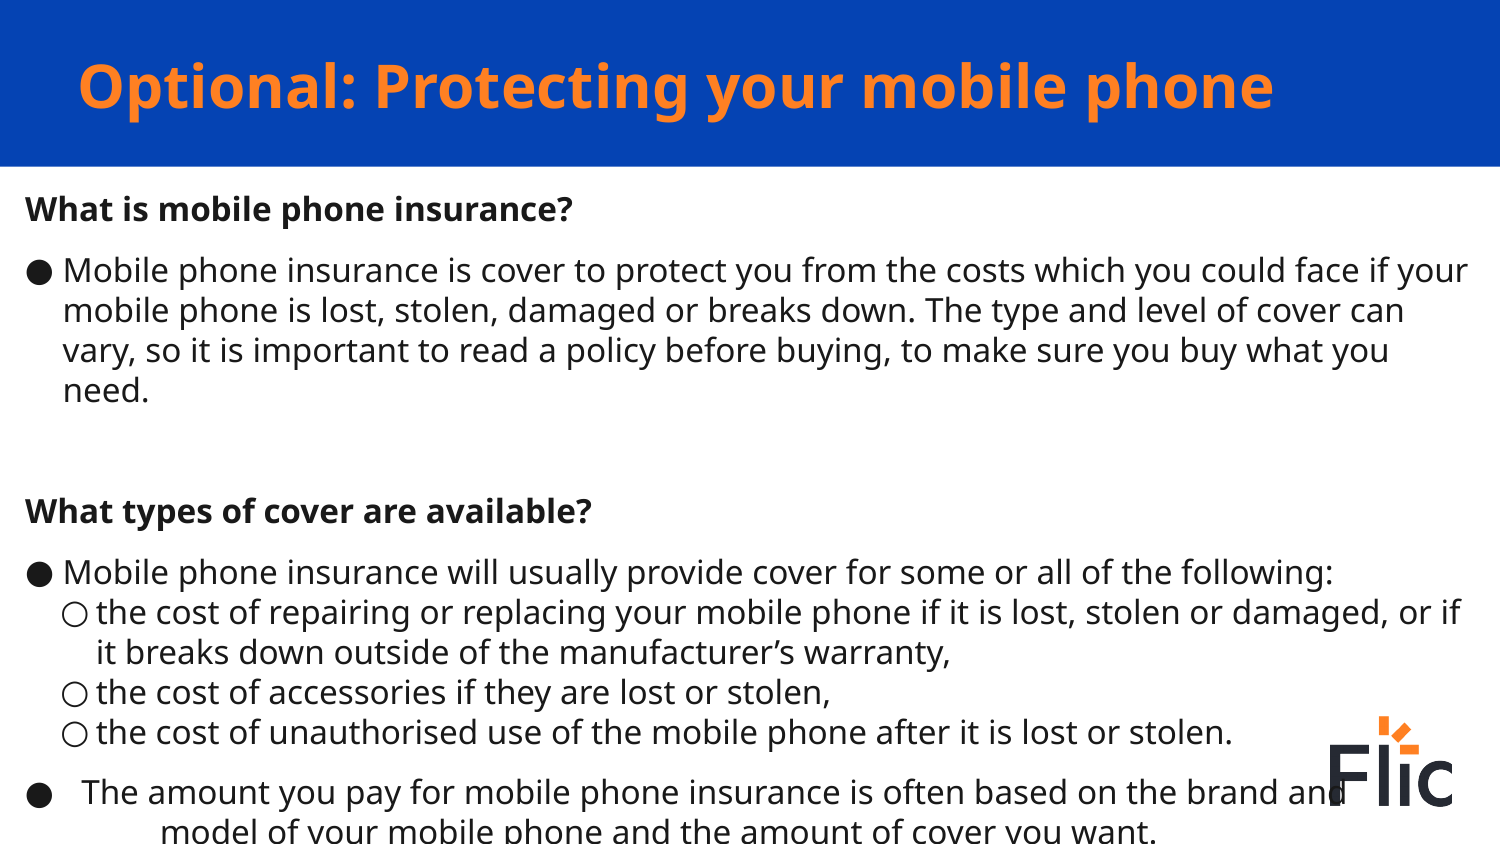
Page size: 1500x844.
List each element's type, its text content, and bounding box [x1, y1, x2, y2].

title Optional: Protecting your mobile phone [62, 41, 1331, 127]
text_box What is mobile phone insurance? Mobile phone insurance is cover to protect you from the costs which you could face if your mobile phone is lost, stolen, damaged or breaks down. The type and level of cover can vary, so it is important to read a policy before buying, to make sure you buy what you need. What types of cover are available? Mobile phone insurance will usually provide cover for some or all of the following: the cost of repairing or replacing your mobile phone if it is lost, stolen or damaged, or if it breaks down outside of the manufacturer’s warranty, the cost of accessories if they are lost or stolen, the cost of unauthorised use of the mobile phone after it is lost or stolen. The amount you pay for mobile phone insurance is often based on the brand and model of your mobile phone and the amount of cover you want. [24, 180, 1483, 841]
